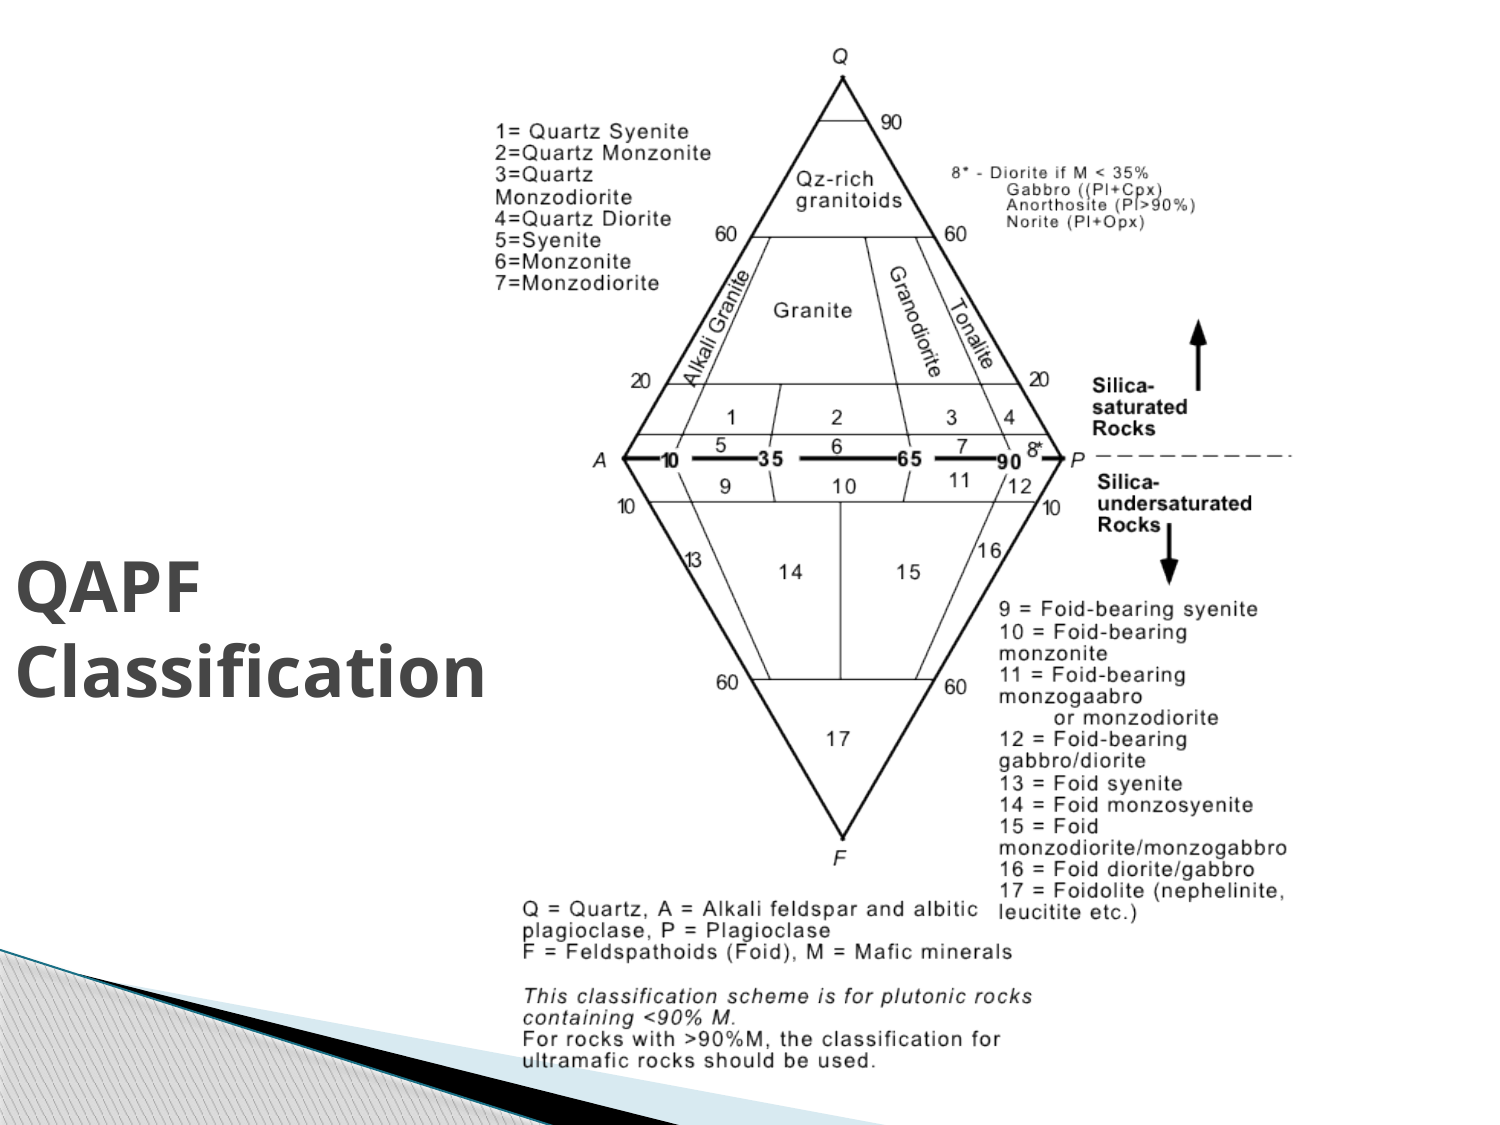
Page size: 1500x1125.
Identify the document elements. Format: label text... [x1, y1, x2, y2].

picture [494, 44, 1296, 1074]
title QAPF Classification [0, 533, 489, 721]
